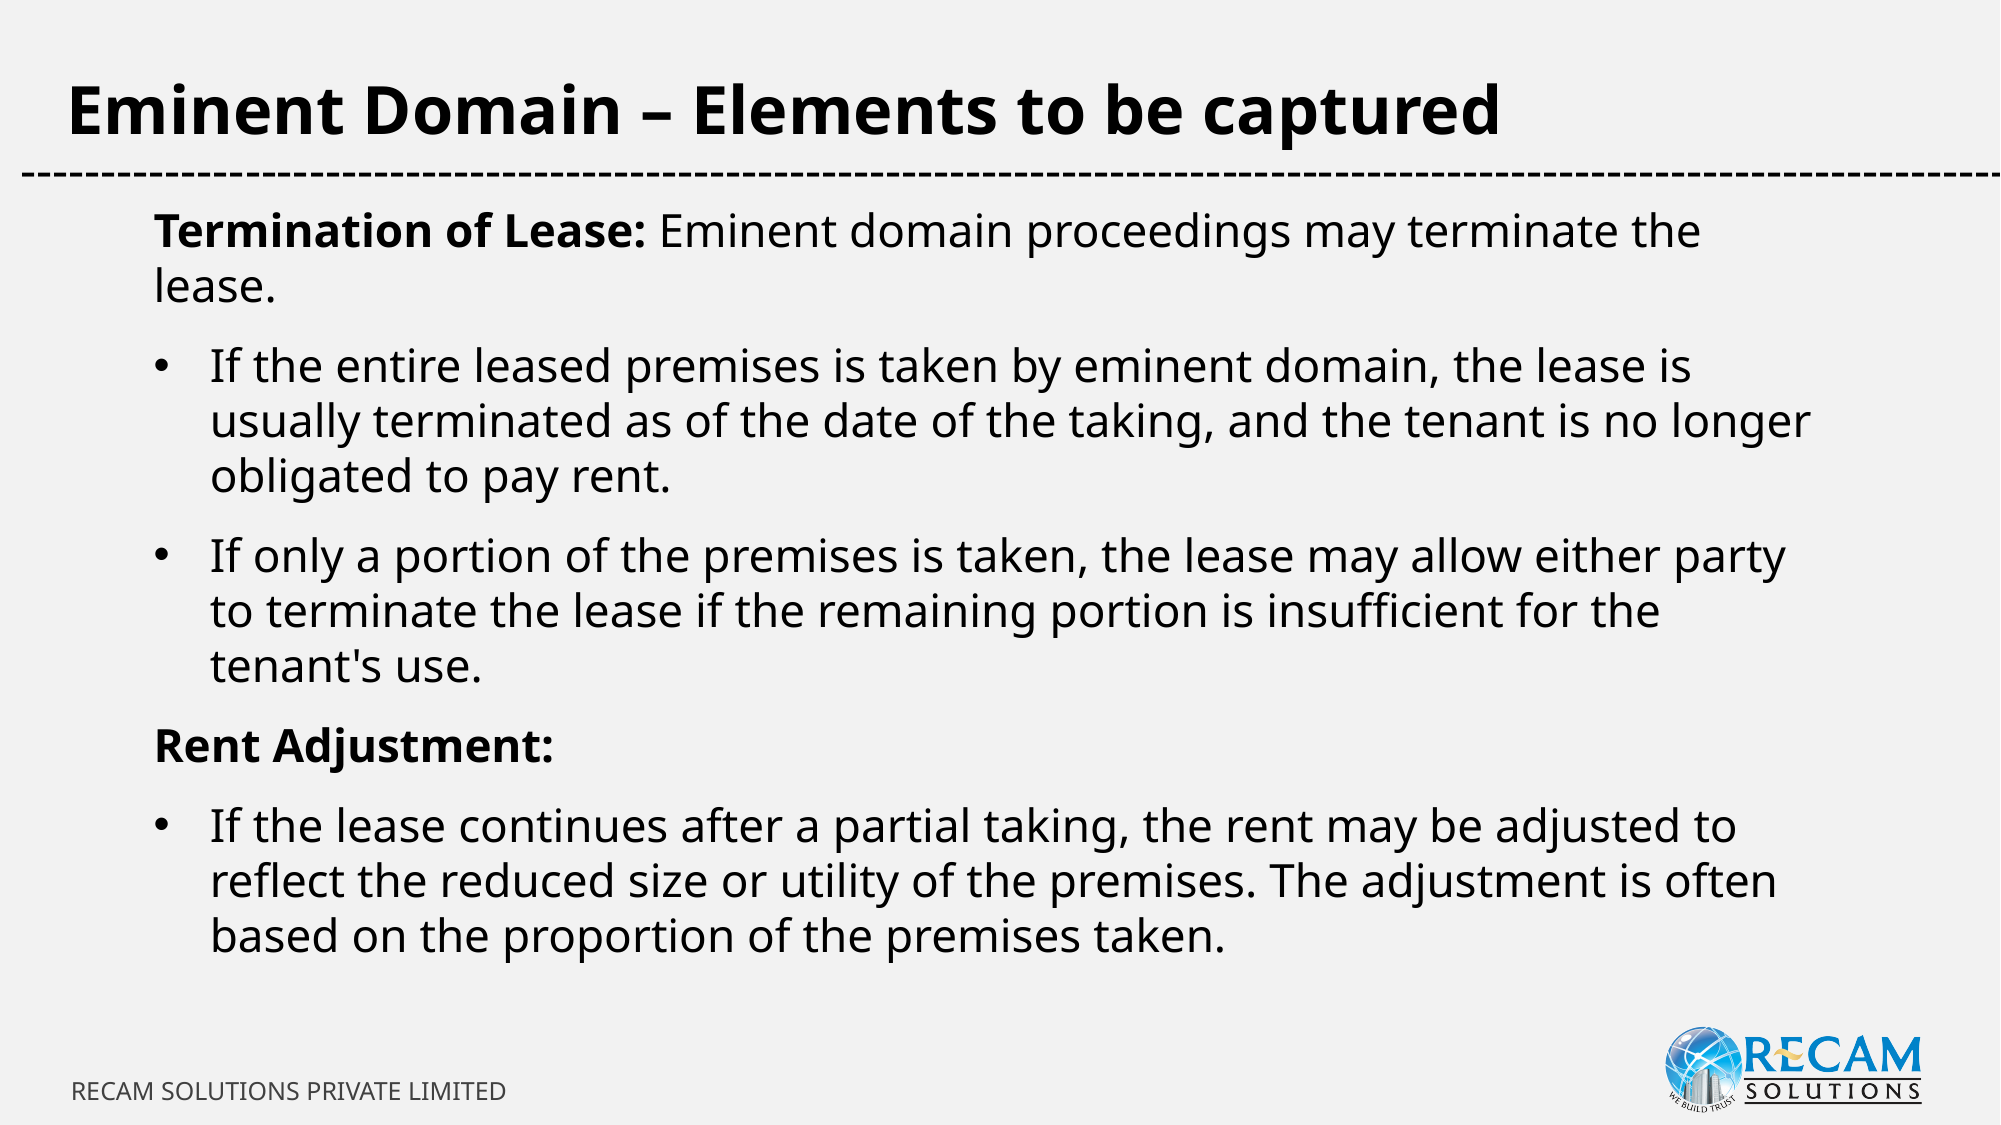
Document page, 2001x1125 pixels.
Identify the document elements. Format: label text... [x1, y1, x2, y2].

footer RECAM SOLUTIONS PRIVATE LIMITED [70, 1073, 971, 1107]
text_box Termination of Lease: Eminent domain proceedings may terminate the lease. If the entire leased premises is taken by eminent domain, the lease is usually terminated as of the date of the taking, and the tenant is no longer obligated to pay rent. If only a portion of the premises is taken, the lease may allow either party to terminate the lease if the remaining portion is insufficient for the tenant's use. Rent Adjustment: If the lease continues after a partial taking, the rent may be adjusted to reflect the reduced size or utility of the premises. The adjustment is often based on the proportion of the premises taken. [138, 194, 1842, 969]
text_box ----------------------------------------------------------------------------------------------------------------------------- [6, 131, 2000, 207]
picture [1652, 1014, 1935, 1125]
text_box Eminent Domain – Elements to be captured [51, 60, 1979, 131]
